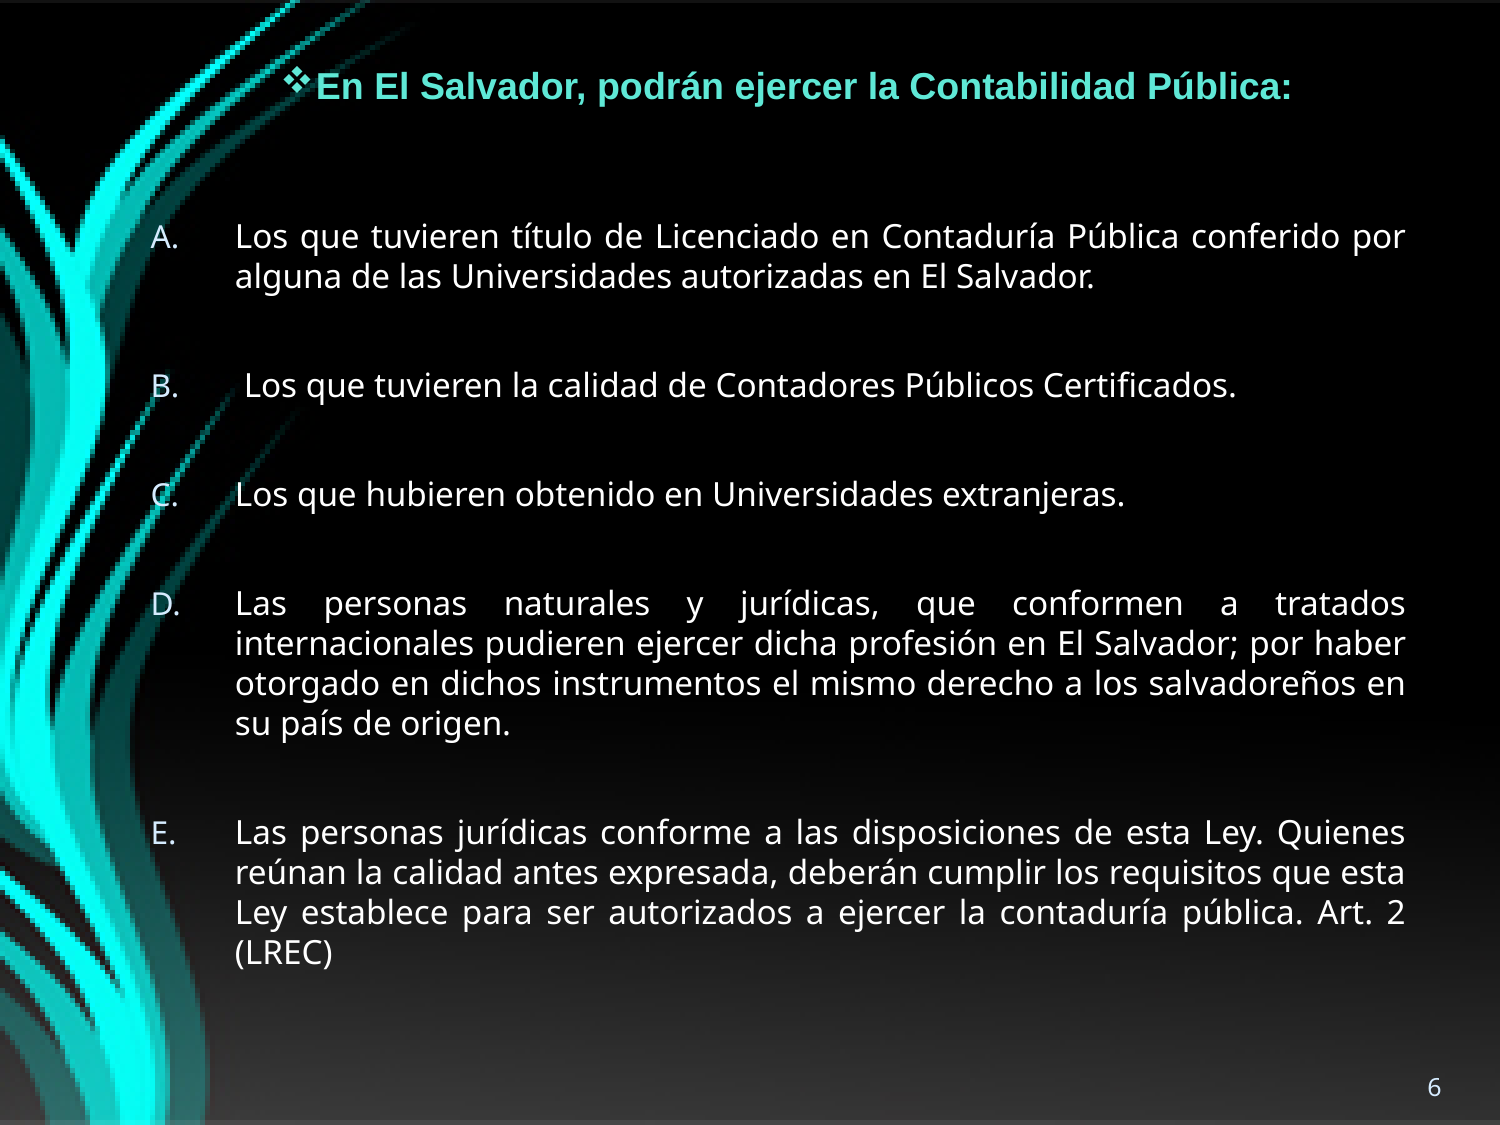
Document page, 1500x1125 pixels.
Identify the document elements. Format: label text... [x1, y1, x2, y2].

text_box En El Salvador, podrán ejercer la Contabilidad Pública: [265, 54, 1388, 115]
picture [0, 0, 1500, 1125]
slide_number 6 [1412, 1052, 1488, 1113]
list Los que tuvieren título de Licenciado en Contaduría Pública conferido por alguna de las Universidades autorizadas en El Salvador. Los que tuvieren la calidad de Contadores Públicos Certificados. Los que hubieren obtenido en Universidades extranjeras. Las personas naturales y jurídicas, que conformen a tratados internacionales pudieren ejercer dicha profesión en El Salvador; por haber otorgado en dichos instrumentos el mismo derecho a los salvadoreños en su país de origen. Las personas jurídicas conforme a las disposiciones de esta Ley. Quienes reúnan la calidad antes expresada, deberán cumplir los requisitos que esta Ley establece para ser autorizados a ejercer la contaduría pública. Art. 2 (LREC) [135, 207, 1424, 959]
